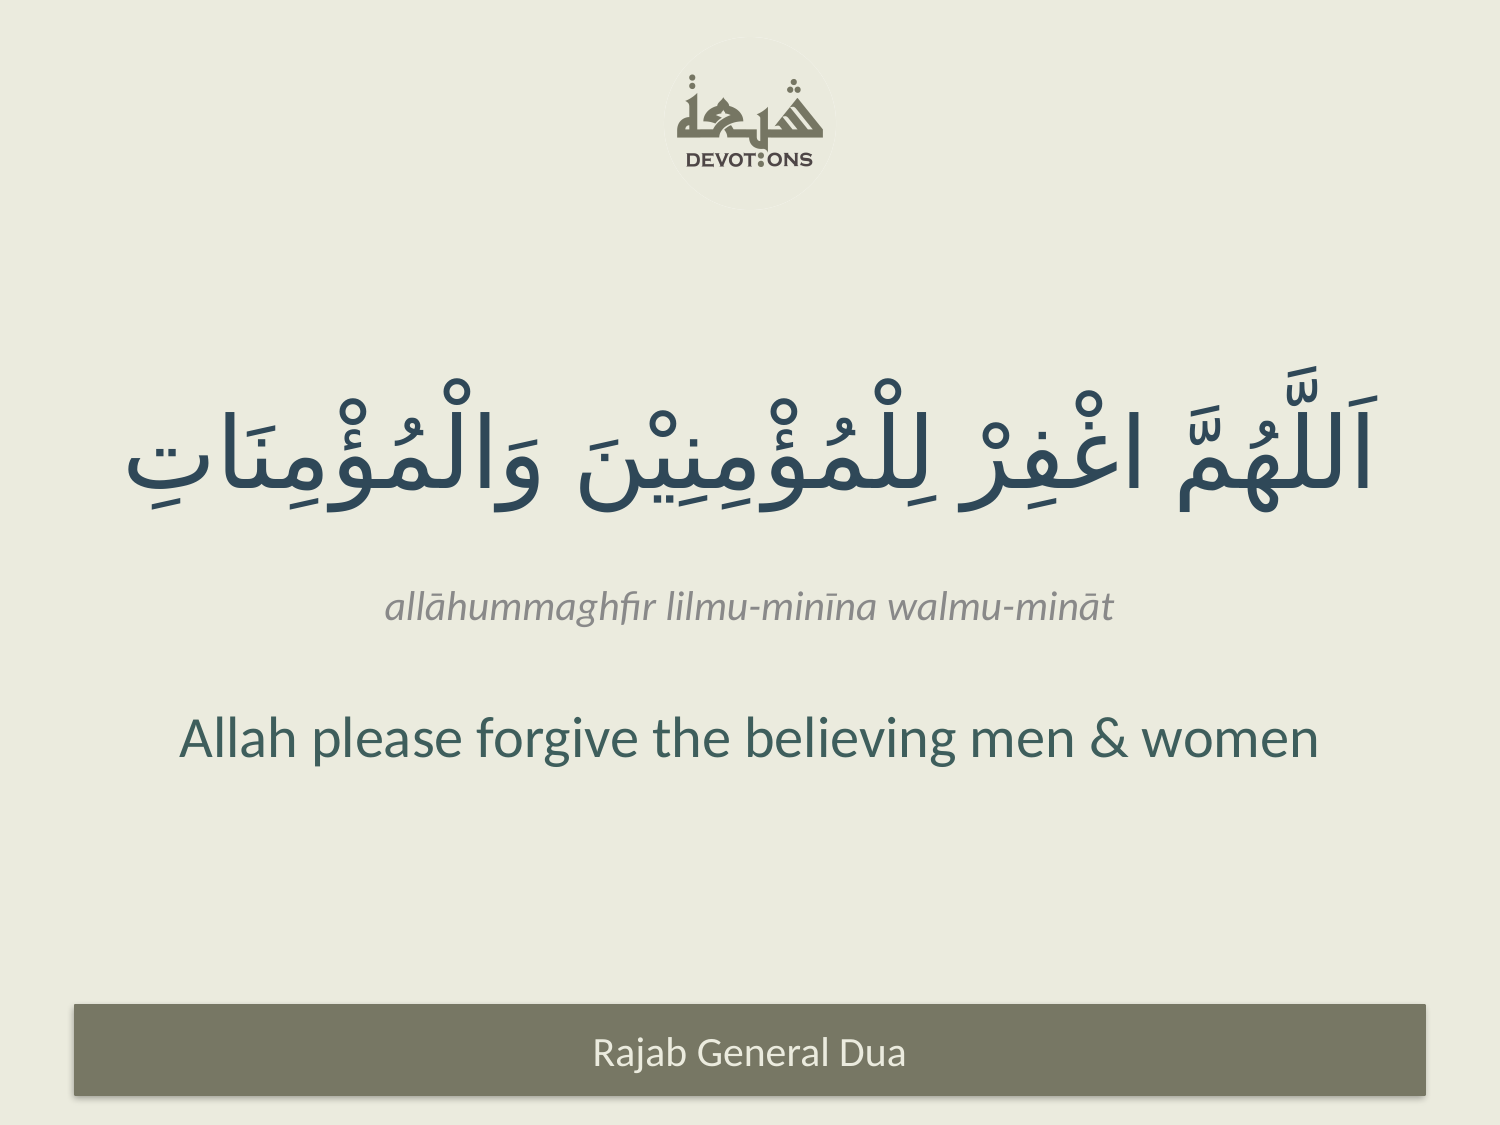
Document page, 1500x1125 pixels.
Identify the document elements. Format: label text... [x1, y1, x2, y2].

text_box اَللَّهُمَّ اغْفِرْ لِلْمُؤْمِنِيْنَ وَالْمُؤْمِنَاتِ allāhummaghfir lilmu-minīna walmu-mināt Allah please forgive the believing men & women [74, 381, 1425, 776]
text_box Rajab General Dua [577, 1017, 923, 1083]
picture [656, 29, 844, 218]
text_box [74, 1004, 1426, 1096]
